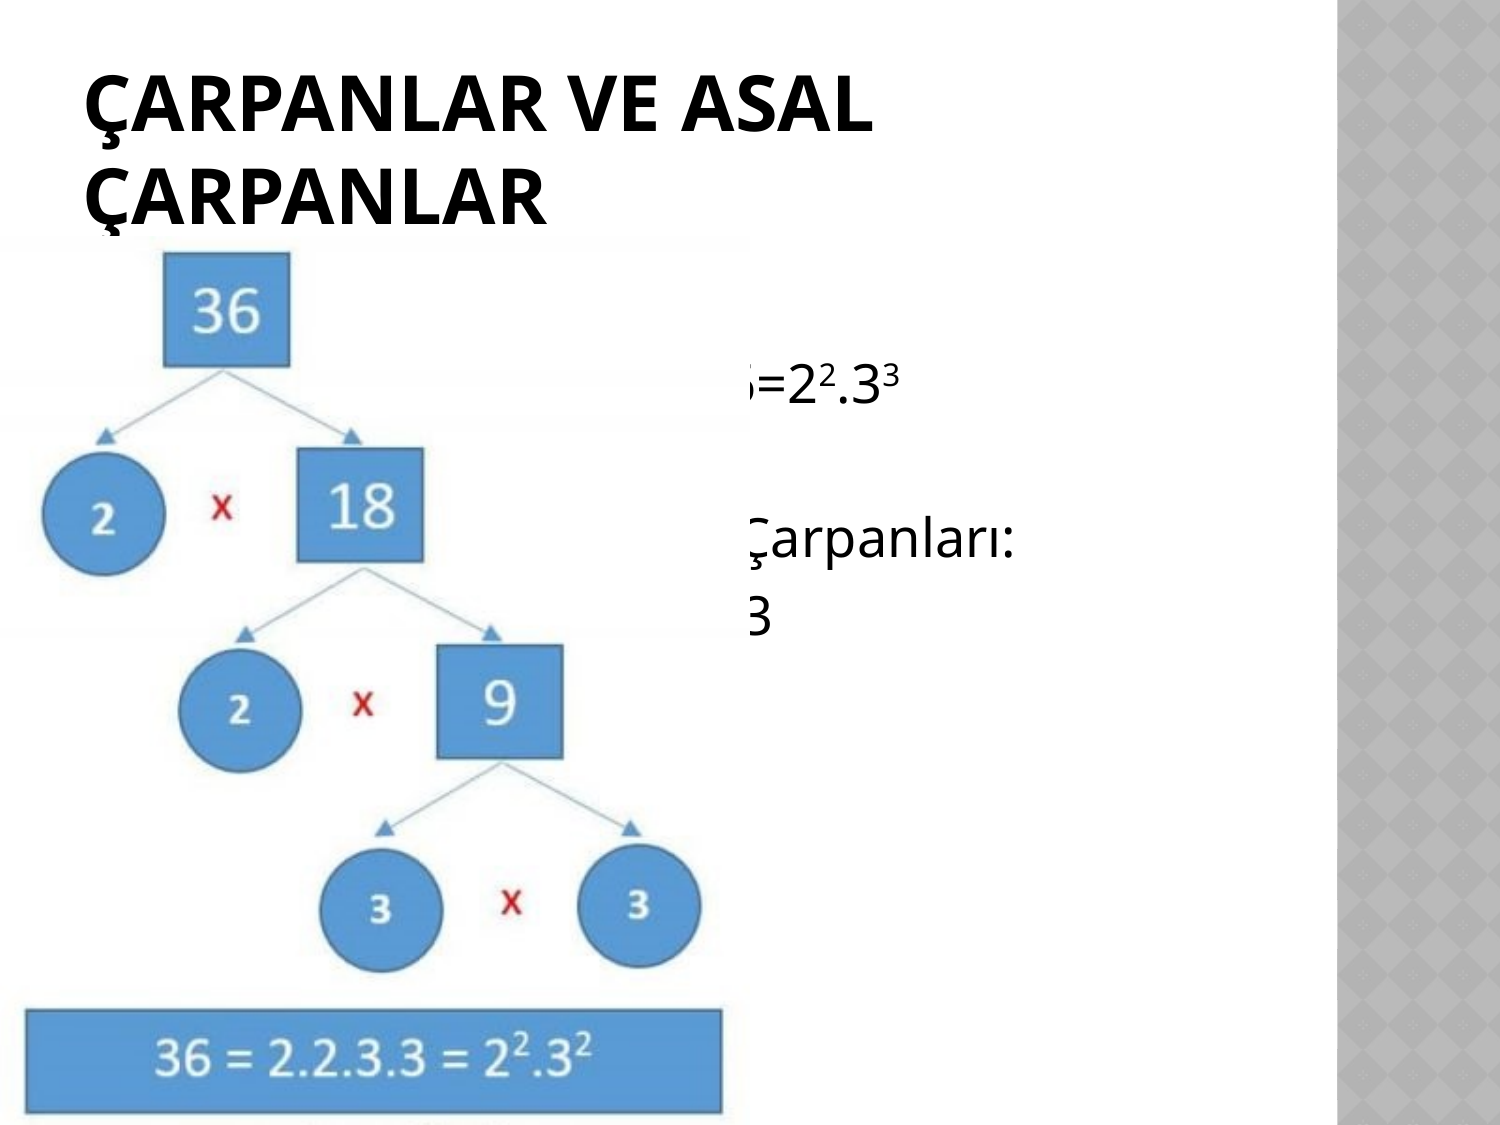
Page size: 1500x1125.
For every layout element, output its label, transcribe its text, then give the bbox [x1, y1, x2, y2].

list Çarpan Ağacı: 3 36=22.33 Asal Çarpanları: 2 ve 3 [755, 264, 1263, 1059]
title Çarpanlar ve asal çarpanlar [75, 52, 1263, 240]
picture [0, 235, 751, 1125]
